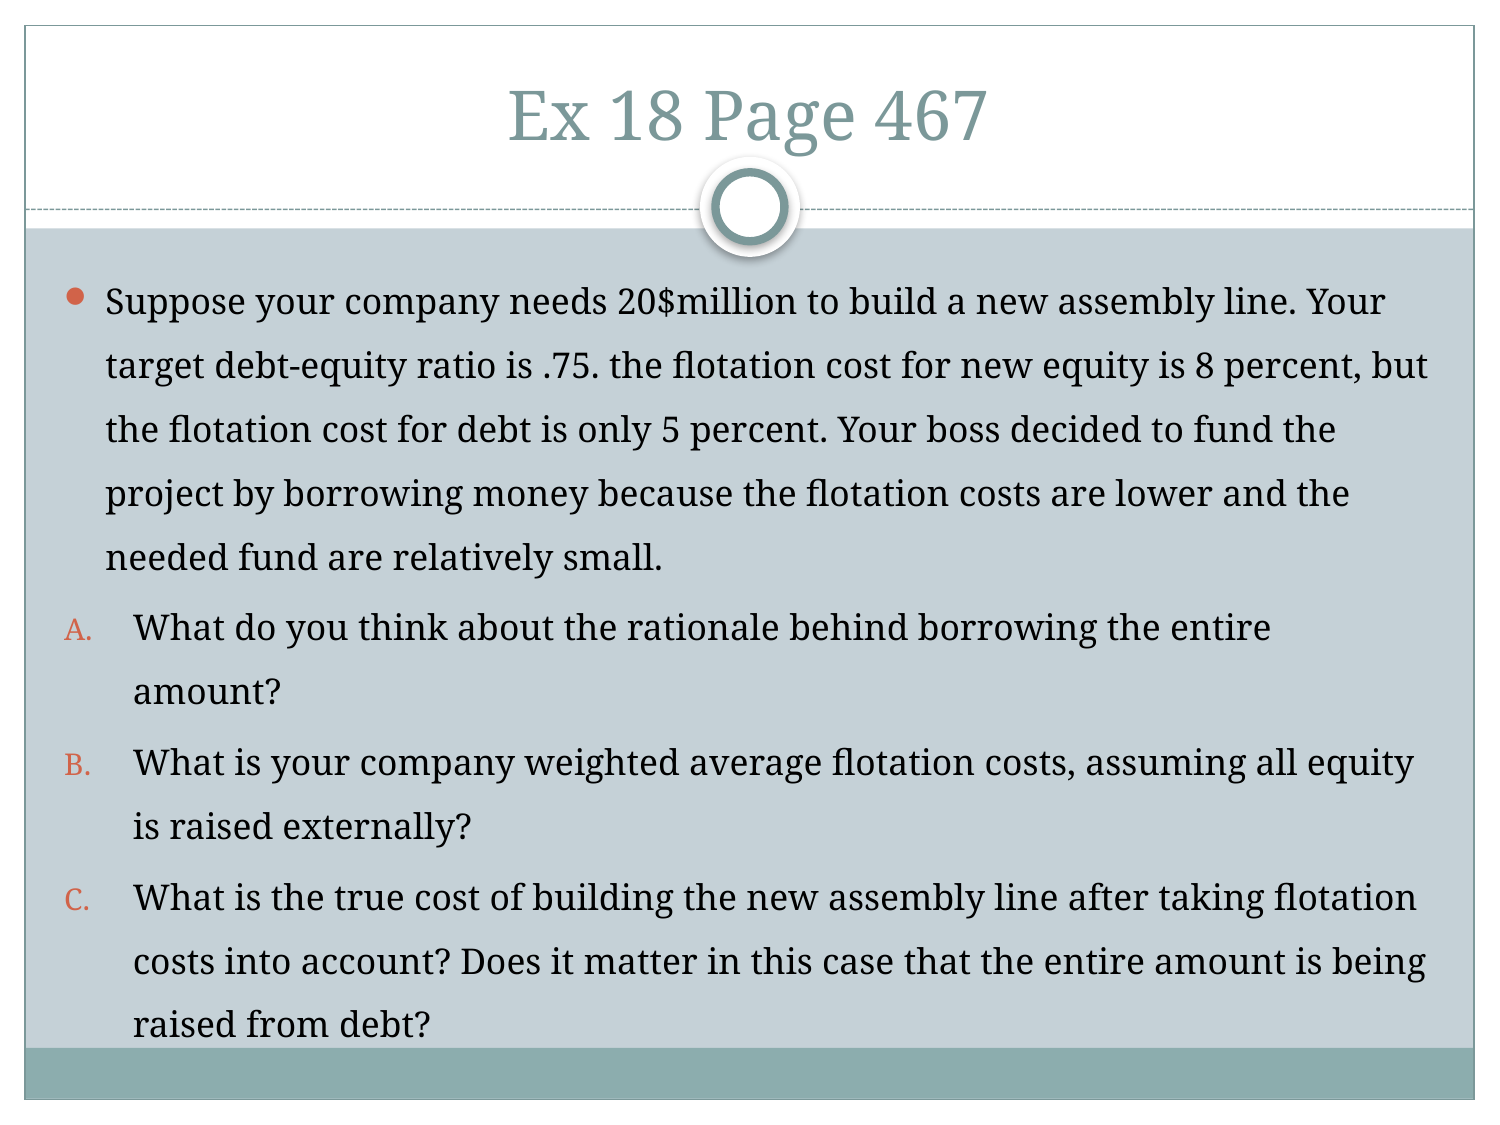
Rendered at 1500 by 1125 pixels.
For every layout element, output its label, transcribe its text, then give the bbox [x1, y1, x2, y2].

list Suppose your company needs 20$million to build a new assembly line. Your target debt-equity ratio is .75. the flotation cost for new equity is 8 percent, but the flotation cost for debt is only 5 percent. Your boss decided to fund the project by borrowing money because the flotation costs are lower and the needed fund are relatively small. What do you think about the rationale behind borrowing the entire amount? What is your company weighted average flotation costs, assuming all equity is raised externally? What is the true cost of building the new assembly line after taking flotation costs into account? Does it matter in this case that the entire amount is being raised from debt? [49, 250, 1445, 1063]
title Ex 18 Page 467 [49, 37, 1450, 162]
